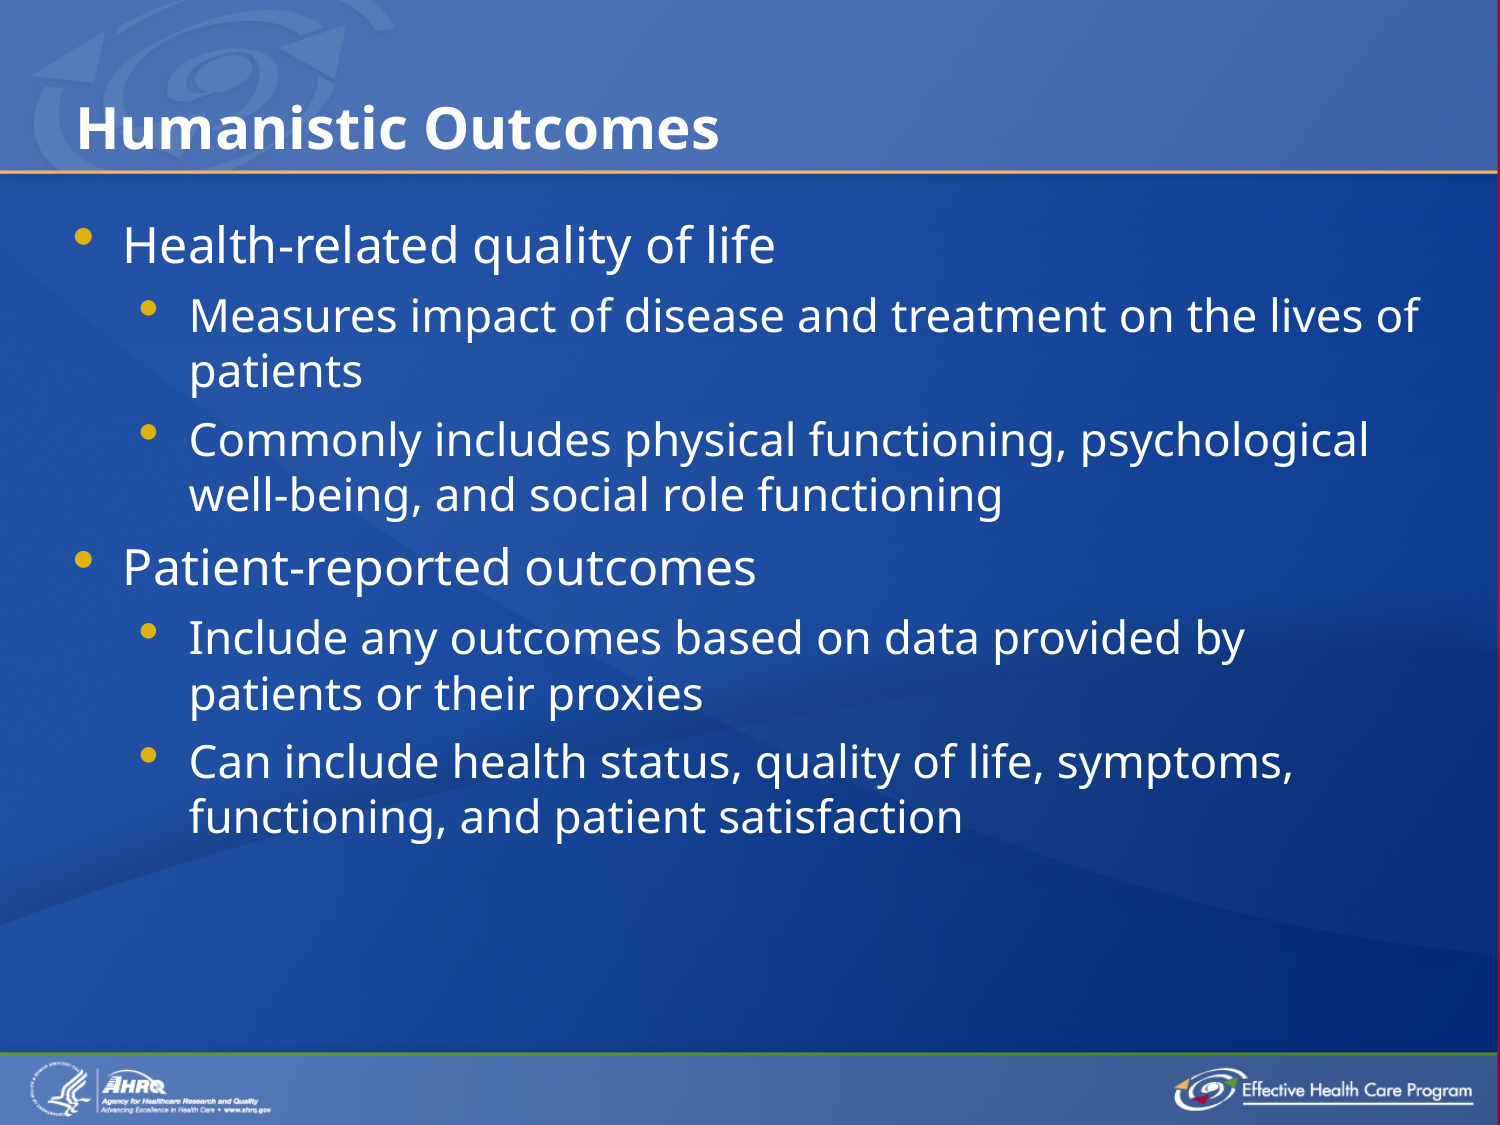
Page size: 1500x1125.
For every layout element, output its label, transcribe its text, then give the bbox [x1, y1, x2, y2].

list Health-related quality of life Measures impact of disease and treatment on the lives of patients Commonly includes physical functioning, psychological well-being, and social role functioning Patient-reported outcomes Include any outcomes based on data provided by patients or their proxies Can include health status, quality of life, symptoms, functioning, and patient satisfaction [75, 213, 1425, 1005]
picture [0, 0, 1500, 1125]
title Humanistic Outcomes [75, 21, 1425, 163]
